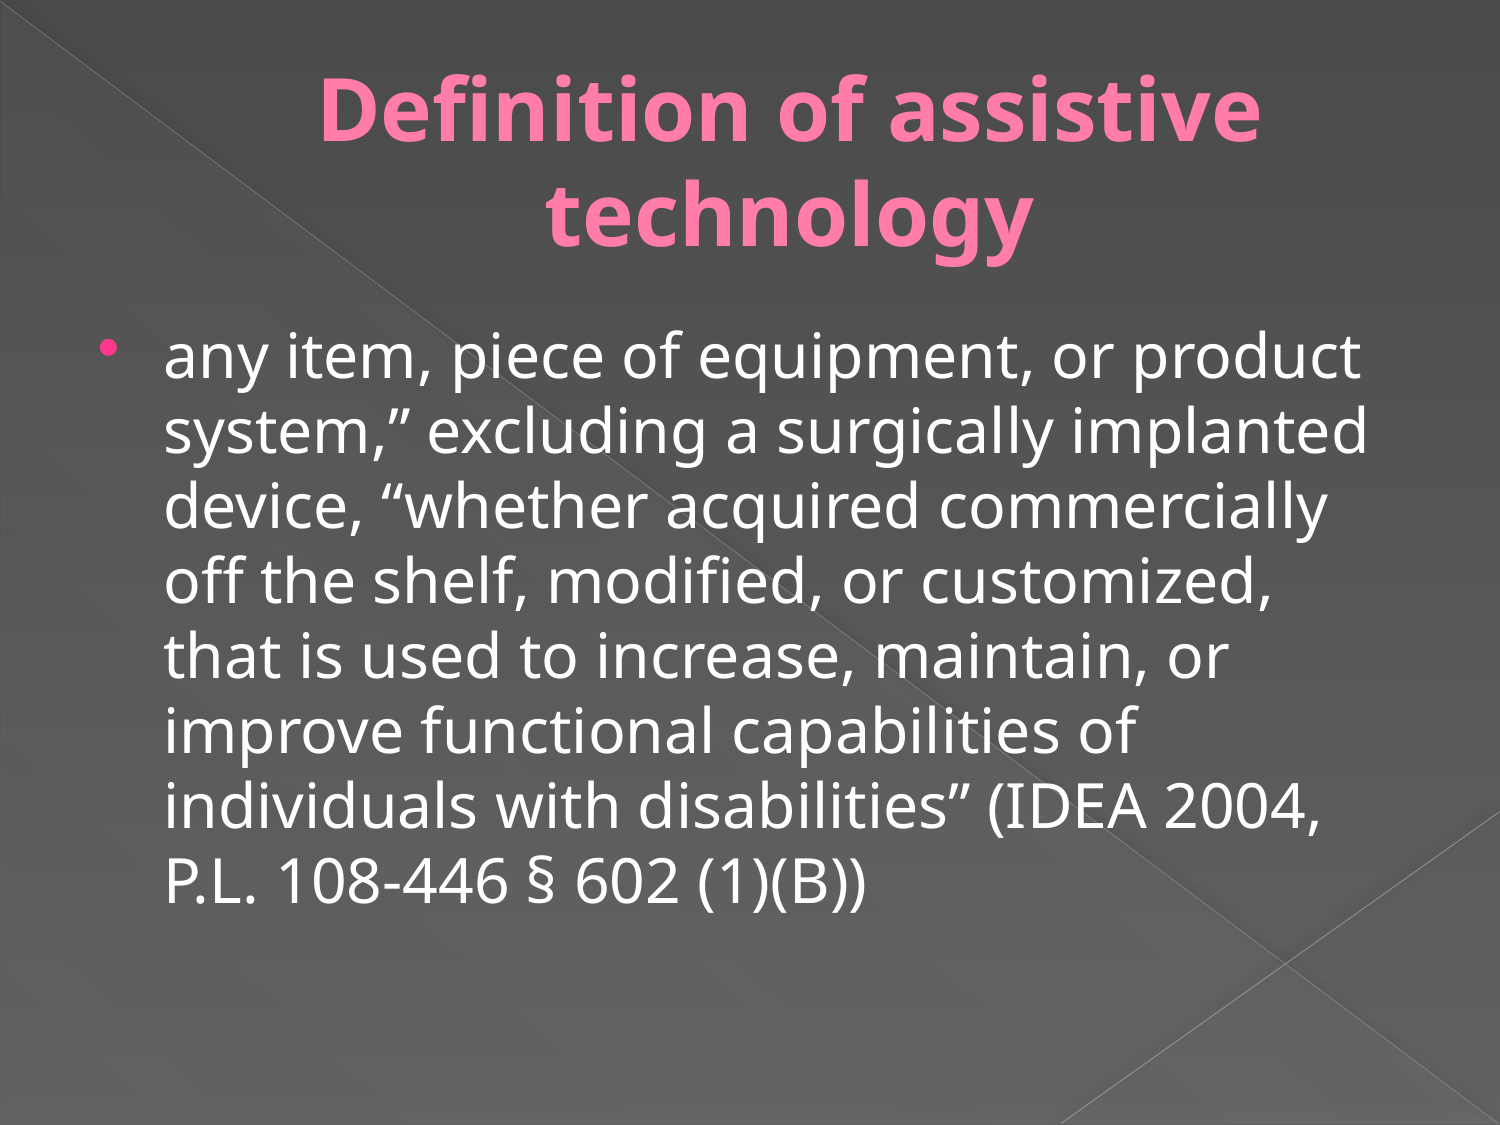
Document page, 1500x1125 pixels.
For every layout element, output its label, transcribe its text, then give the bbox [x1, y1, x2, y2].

title Definition of assistive technology [75, 43, 1425, 274]
list any item, piece of equipment, or product system,” excluding a surgically implanted device, “whether acquired commercially off the shelf, modified, or customized, that is used to increase, maintain, or improve functional capabilities of individuals with disabilities” (IDEA 2004, P.L. 108-446 § 602 (1)(B)) [75, 308, 1425, 1059]
